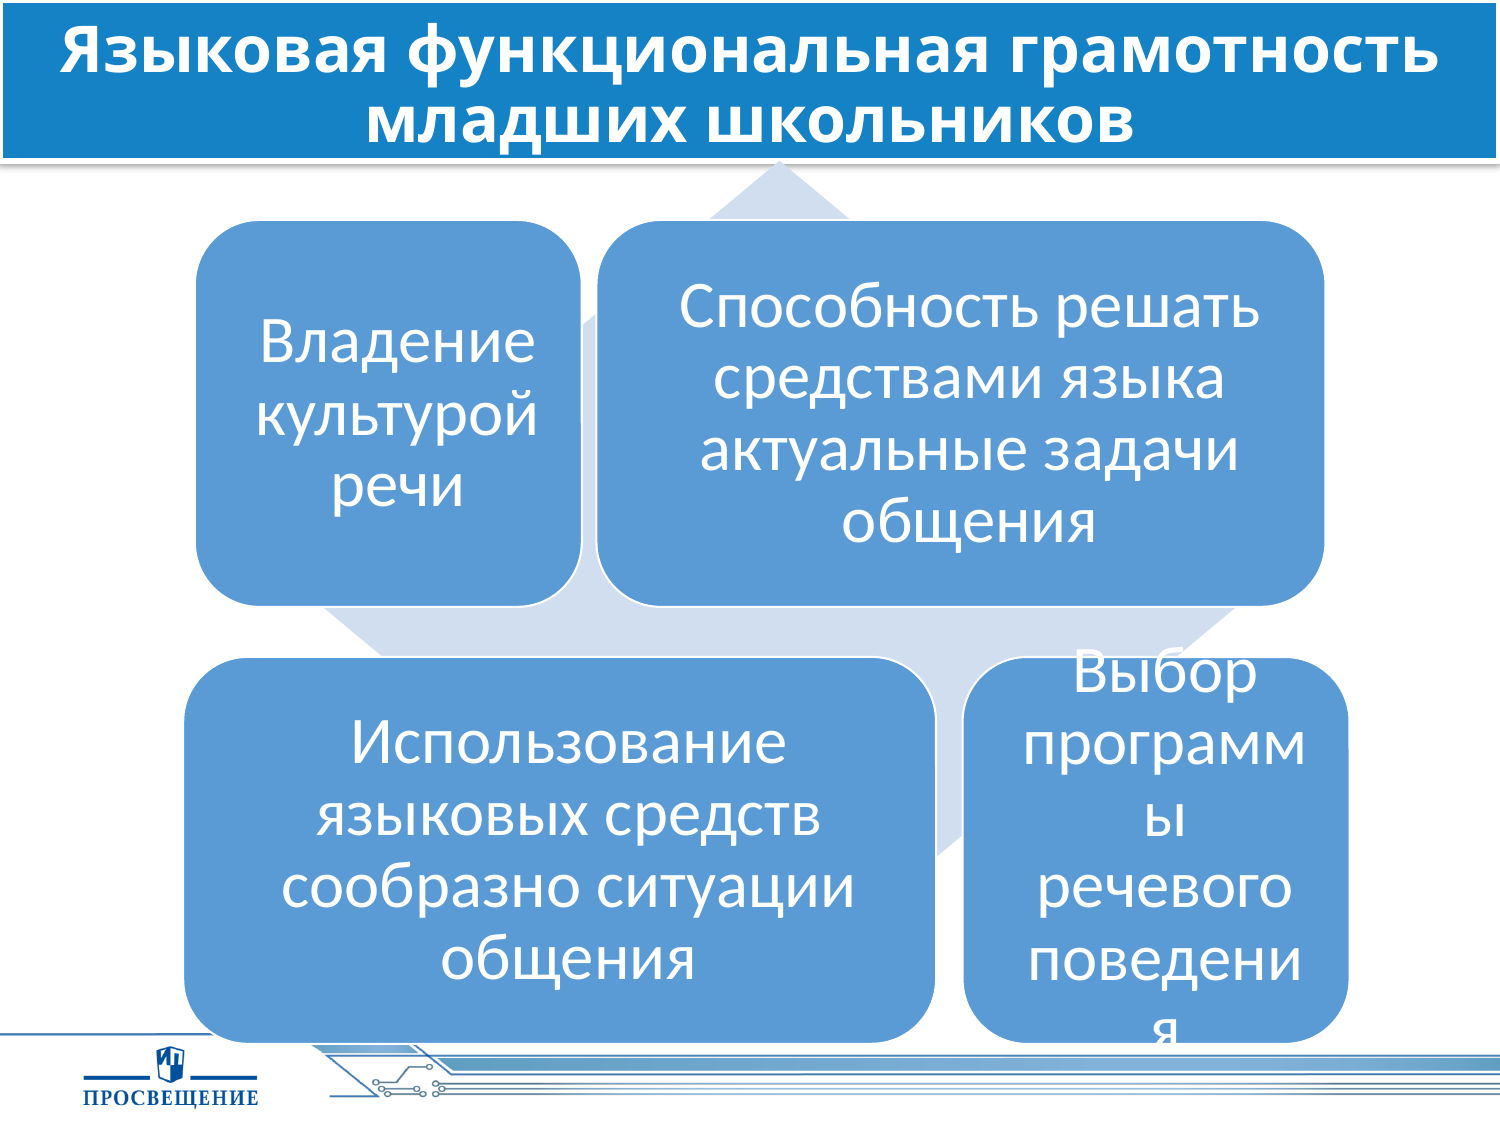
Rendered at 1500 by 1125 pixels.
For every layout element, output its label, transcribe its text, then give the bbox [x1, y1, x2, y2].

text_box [88, 101, 1424, 1094]
picture [0, 1033, 1500, 1109]
title Языковая функциональная грамотность младших школьников [0, 0, 1500, 173]
